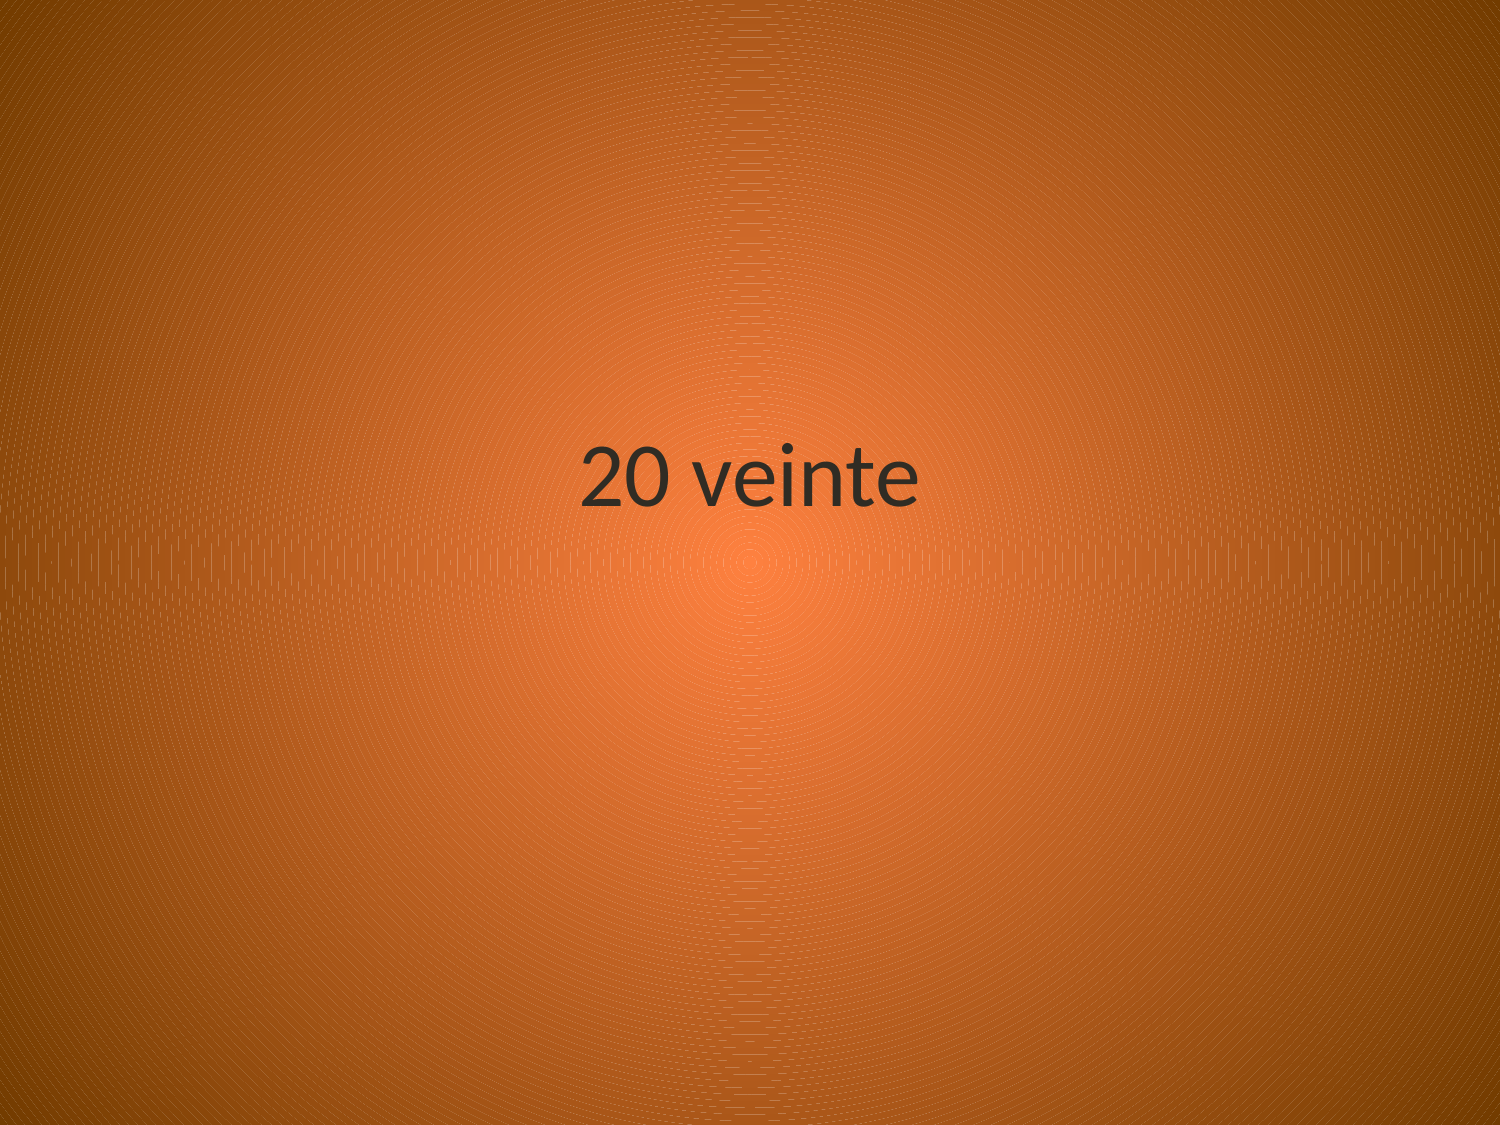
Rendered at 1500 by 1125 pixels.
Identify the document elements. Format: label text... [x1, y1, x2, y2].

title 20 veinte [112, 349, 1388, 591]
